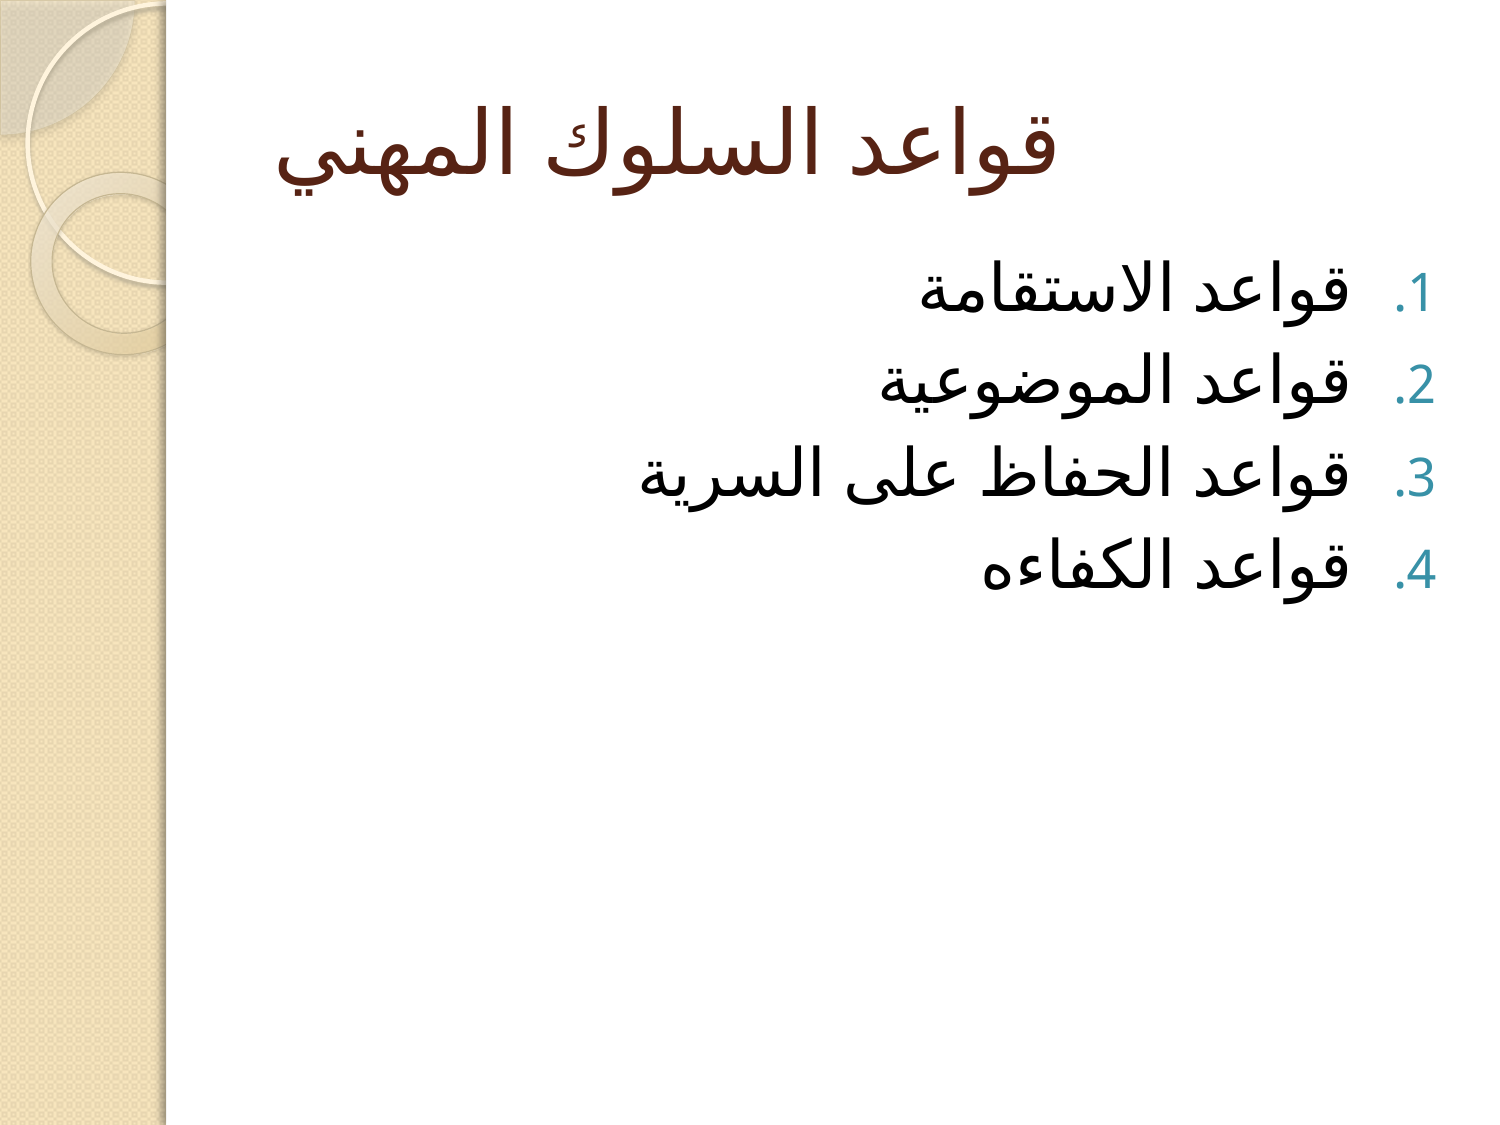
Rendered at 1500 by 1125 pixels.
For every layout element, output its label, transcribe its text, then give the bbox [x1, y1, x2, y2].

title قواعد السلوك المهني [235, 45, 1466, 233]
list قواعد الاستقامة قواعد الموضوعية قواعد الحفاظ على السرية قواعد الكفاءه [235, 237, 1466, 1025]
